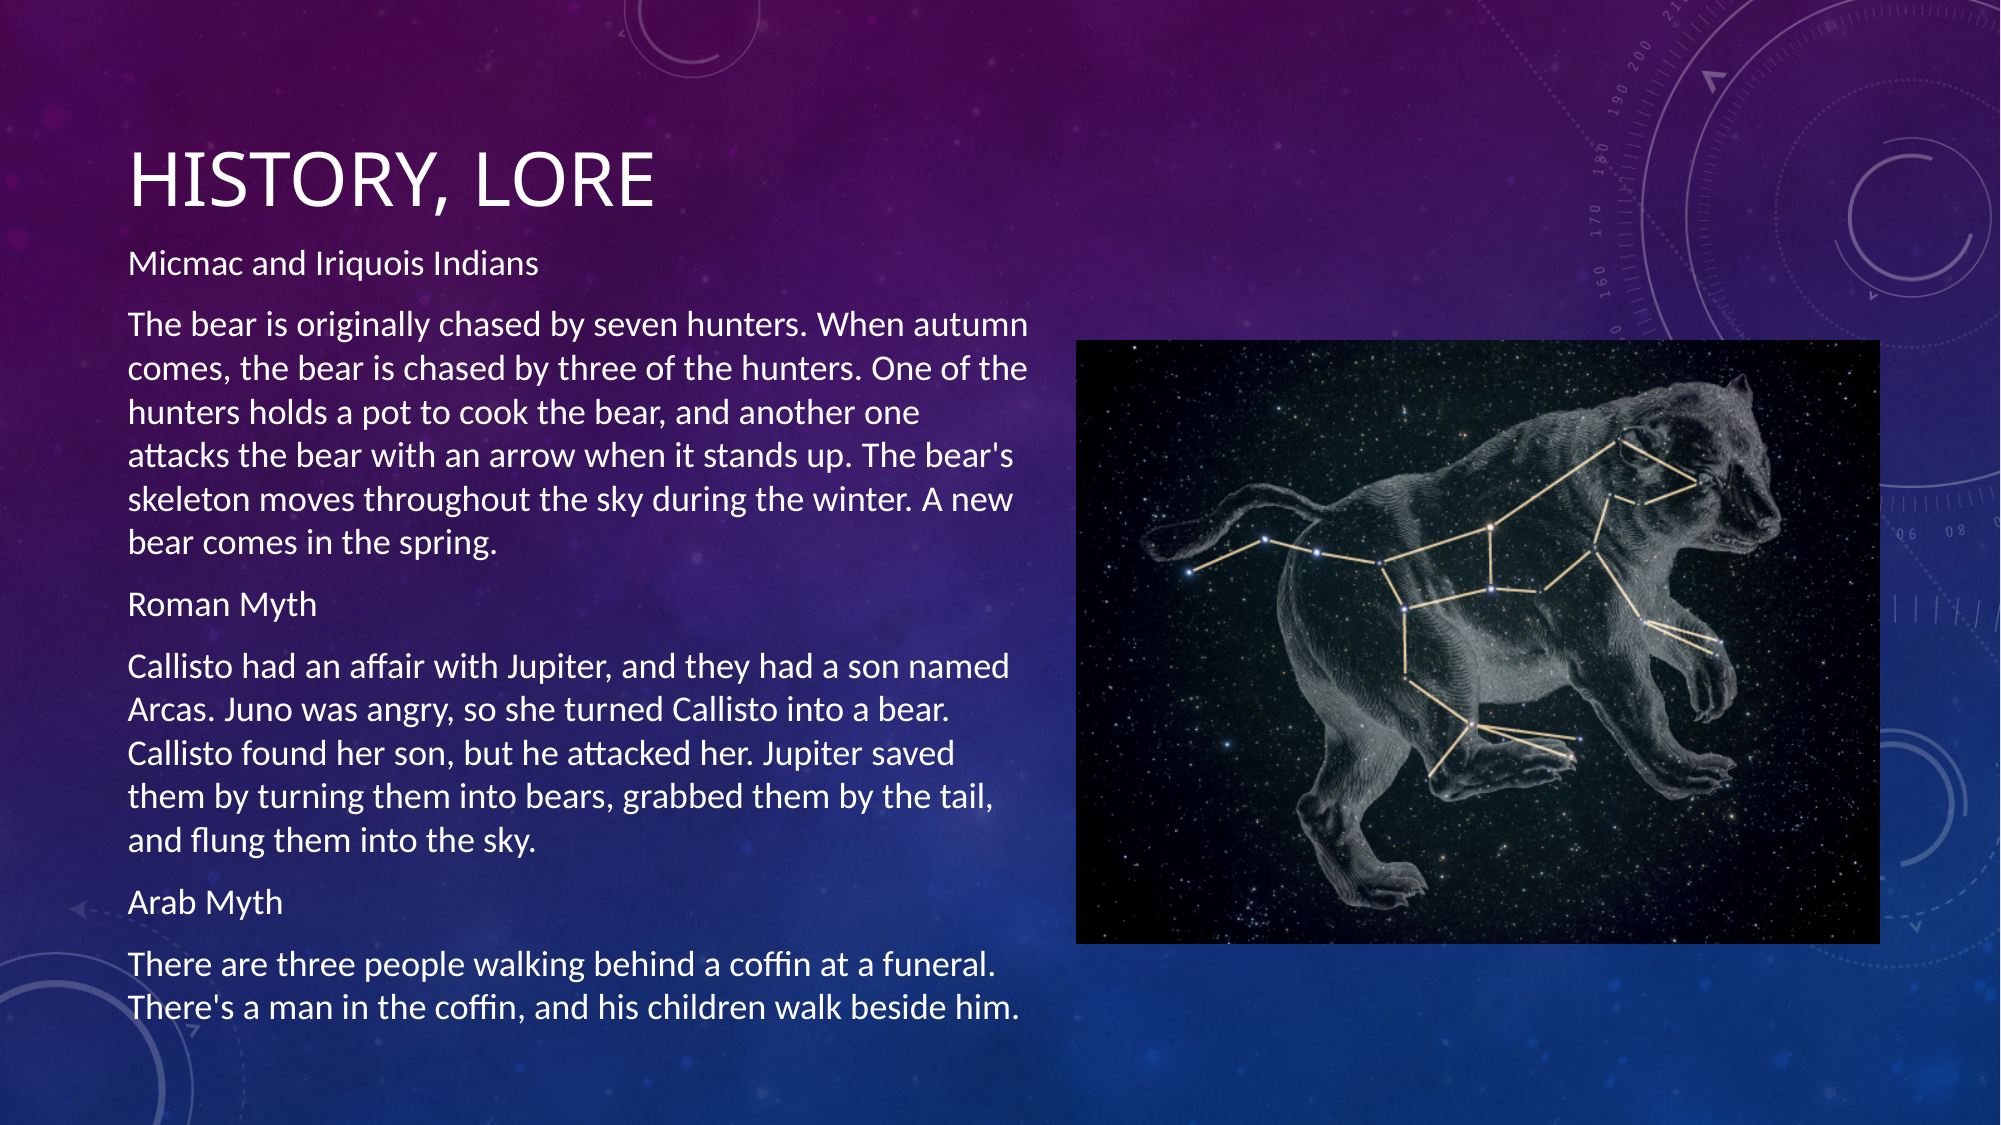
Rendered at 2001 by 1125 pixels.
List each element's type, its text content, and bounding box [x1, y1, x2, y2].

list Micmac and Iriquois Indians The bear is originally chased by seven hunters. When autumn comes, the bear is chased by three of the hunters. One of the hunters holds a pot to cook the bear, and another one attacks the bear with an arrow when it stands up. The bear's skeleton moves throughout the sky during the winter. A new bear comes in the spring. Roman Myth Callisto had an affair with Jupiter, and they had a son named Arcas. Juno was angry, so she turned Callisto into a bear. Callisto found her son, but he attacked her. Jupiter saved them by turning them into bears, grabbed them by the tail, and flung them into the sky. Arab Myth There are three people walking behind a coffin at a funeral. There's a man in the coffin, and his children walk beside him. [112, 223, 1045, 1043]
picture [0, 0, 2001, 1125]
title History, Lore [112, 56, 1775, 296]
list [1075, 340, 1880, 944]
